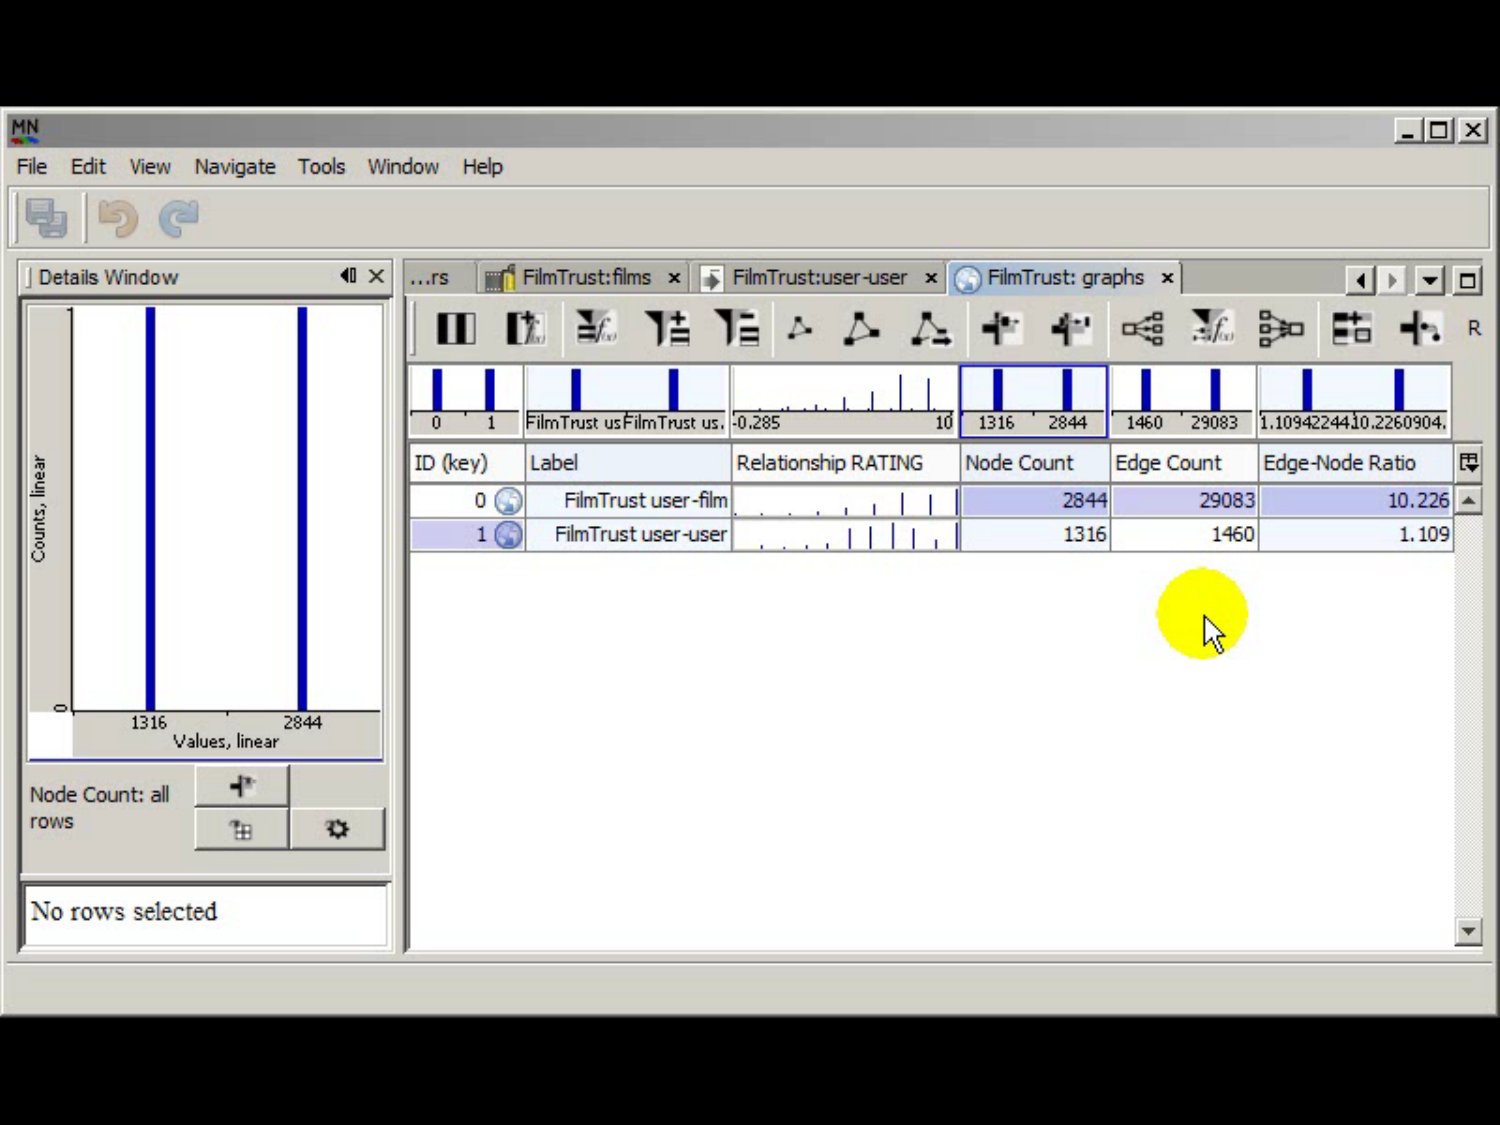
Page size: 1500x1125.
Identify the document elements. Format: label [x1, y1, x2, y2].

text_box [0, 0, 1500, 1125]
